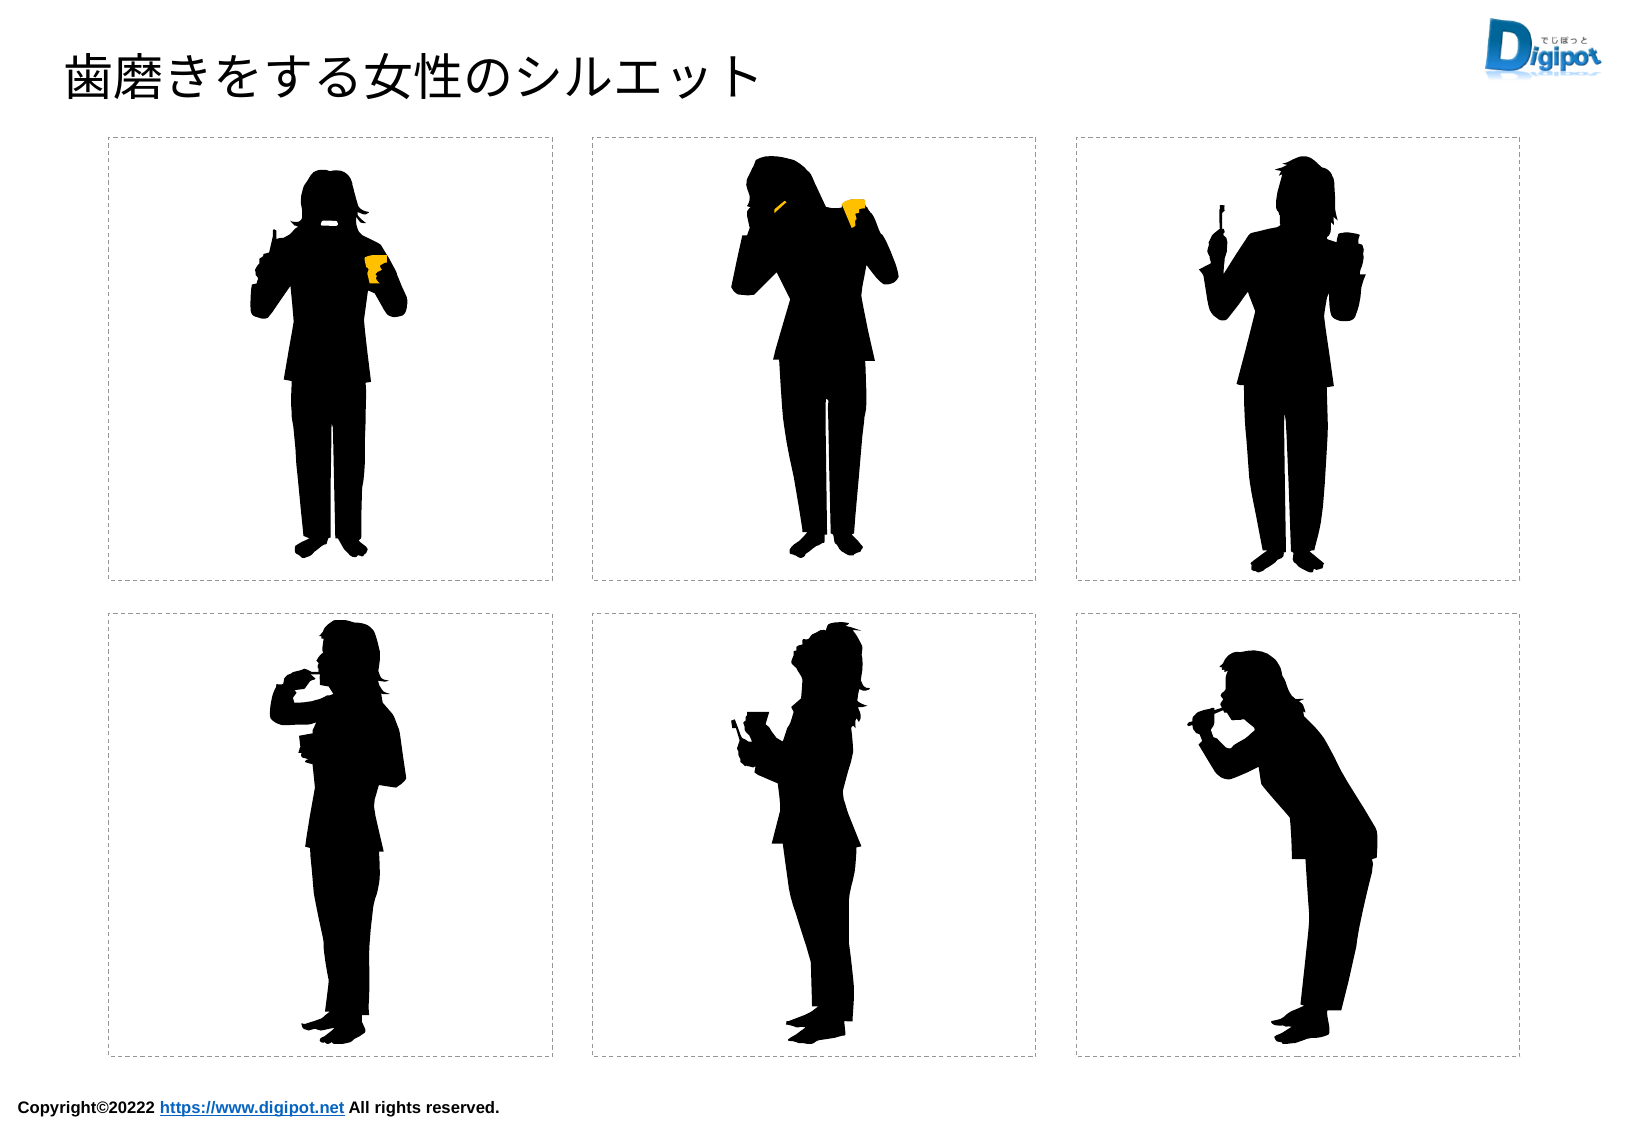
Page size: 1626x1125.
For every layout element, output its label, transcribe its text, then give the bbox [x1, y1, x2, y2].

text_box [1198, 156, 1366, 573]
text_box [1187, 650, 1378, 1044]
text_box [250, 169, 408, 558]
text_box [731, 156, 899, 558]
text_box [731, 622, 870, 1044]
text_box 歯磨きをする女性のシルエット [48, 38, 779, 113]
text_box [269, 620, 407, 1044]
picture [1485, 18, 1602, 82]
